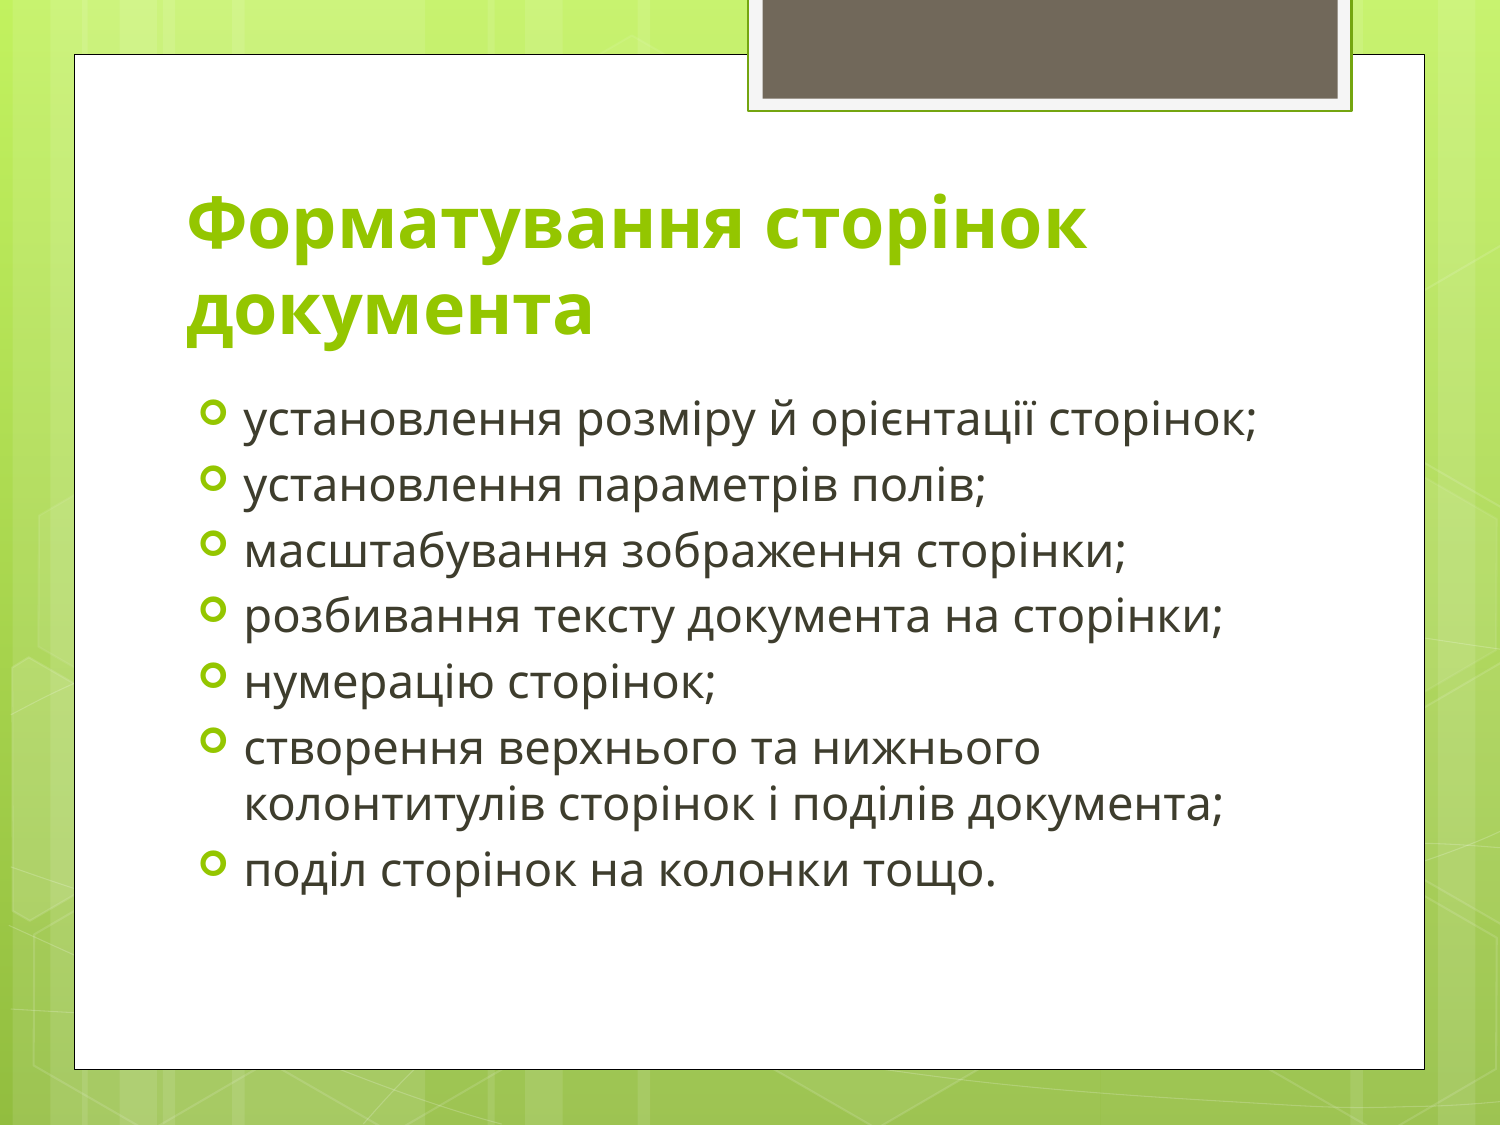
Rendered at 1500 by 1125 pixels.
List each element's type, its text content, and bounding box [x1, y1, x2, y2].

list установлення розміру й орієнтації сторінок; установлення параметрів полів; масштабування зображення сторінки; розбивання тексту документа на сторінки; нумерацію сторінок; створення верхнього та нижнього колонтитулів сторінок і поділів документа; поділ сторінок на колонки тощо. [171, 381, 1283, 957]
title Форматування сторінок документа [171, 168, 1324, 357]
